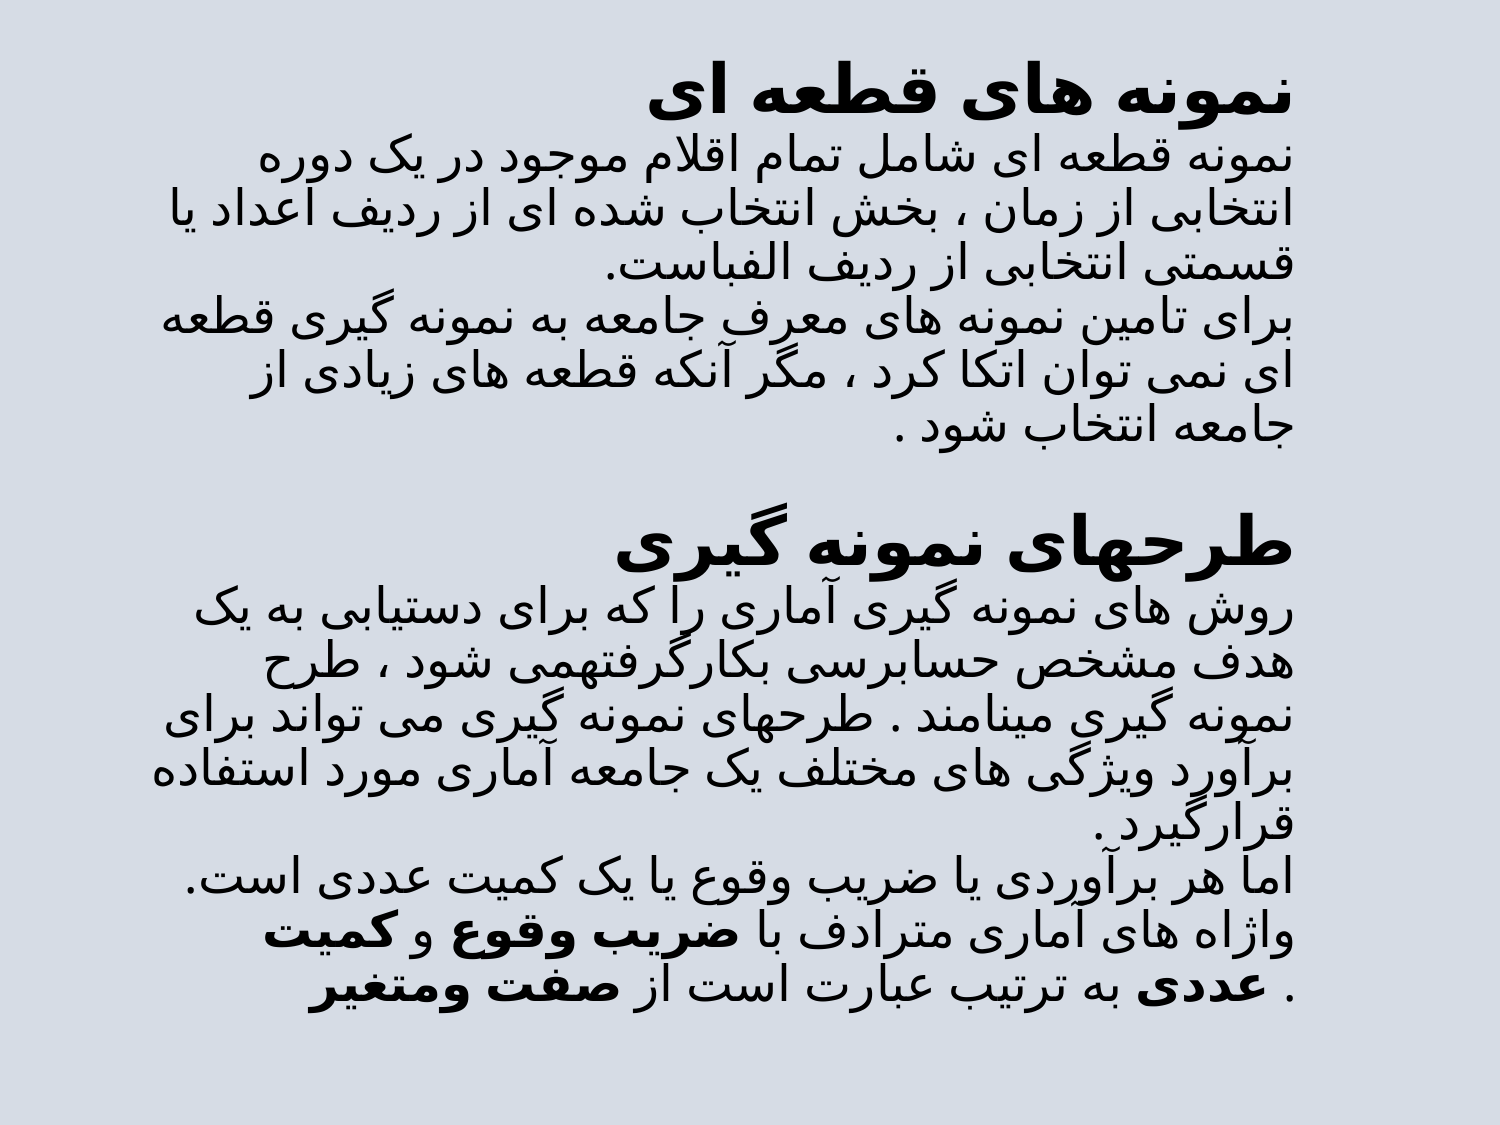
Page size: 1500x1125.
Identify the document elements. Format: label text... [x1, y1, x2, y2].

title نمونه های قطعه ای نمونه قطعه ای شامل تمام اقلام موجود در یک دوره انتخابی از زمان ، بخش انتخاب شده ای از ردیف اعداد یا قسمتی انتخابی از ردیف الفباست. برای تامین نمونه های معرف جامعه به نمونه گیری قطعه ای نمی توان اتکا کرد ، مگر آنکه قطعه های زیادی از جامعه انتخاب شود . طرحهای نمونه گیری روش های نمونه گیری آماری را که برای دستیابی به یک هدف مشخص حسابرسی بکارگرفتهمی شود ، طرح نمونه گیری مینامند . طرحهای نمونه گیری می تواند برای برآورد ویژگی های مختلف یک جامعه آماری مورد استفاده قرارگیرد . اما هر برآوردی یا ضریب وقوع یا یک کمیت عددی است. واژاه های آماری مترادف با ضریب وقوع و کمیت عددی به ترتیب عبارت است از صفت ومتغیر . [128, 35, 1312, 1032]
